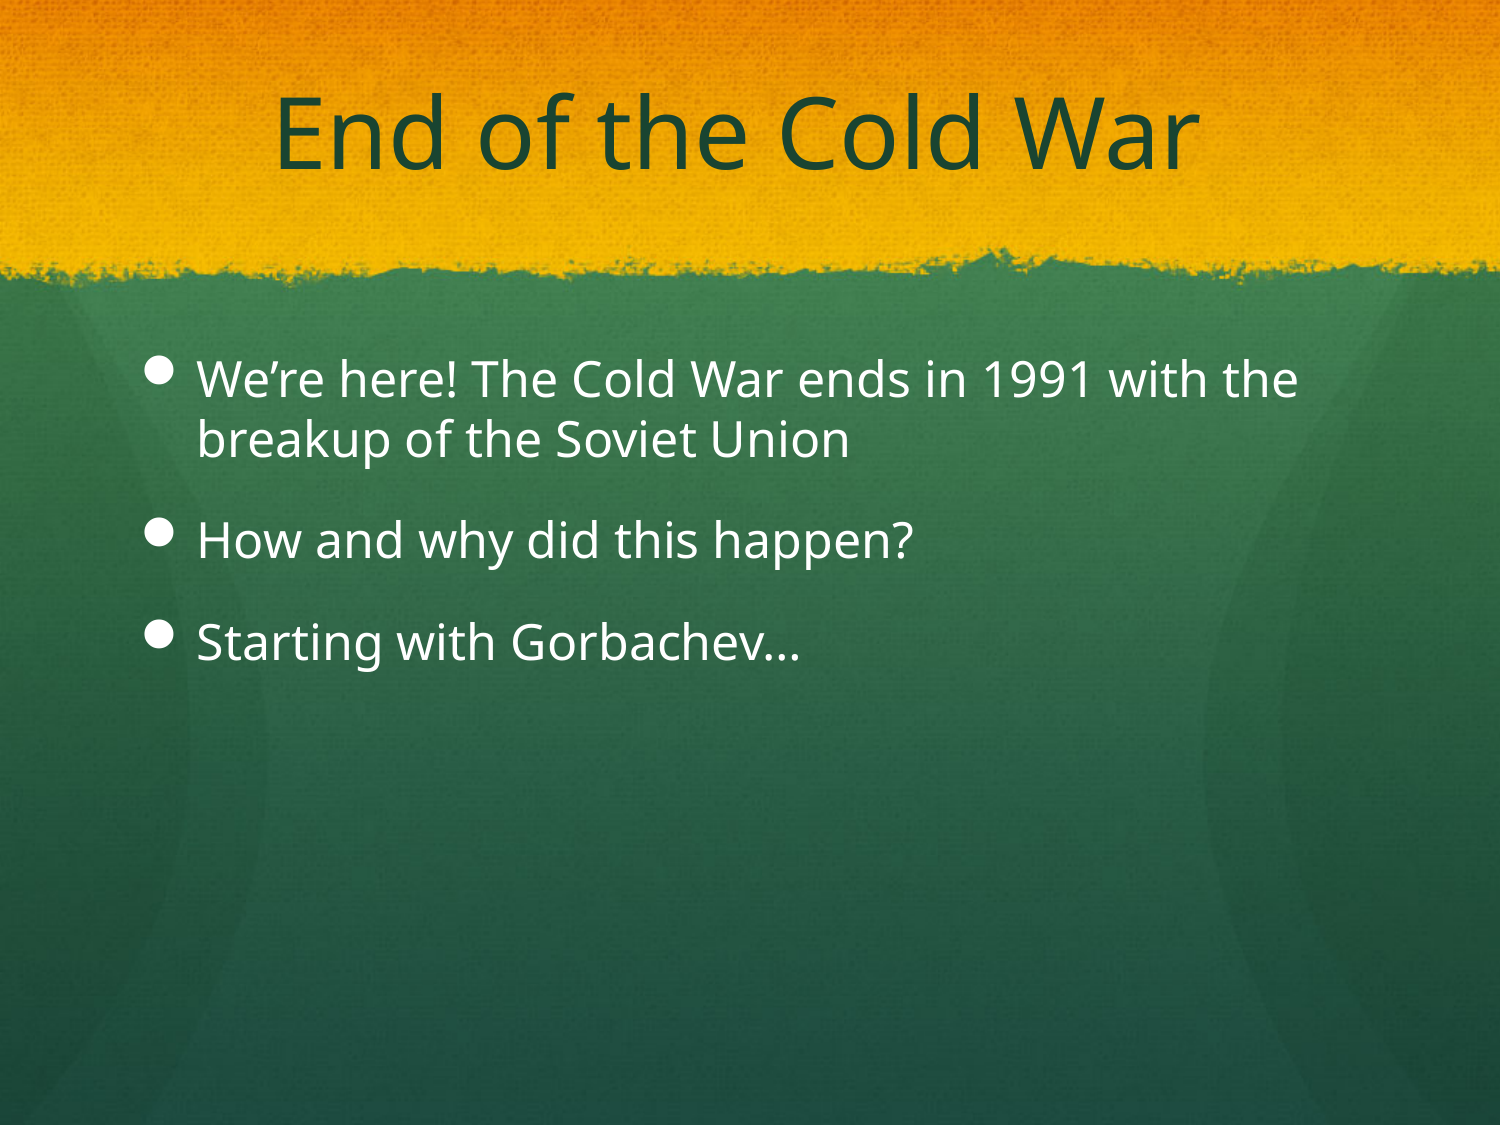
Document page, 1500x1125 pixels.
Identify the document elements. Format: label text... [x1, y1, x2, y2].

picture [0, 0, 1500, 1125]
list We’re here! The Cold War ends in 1991 with the breakup of the Soviet Union How and why did this happen? Starting with Gorbachev… [125, 339, 1375, 1026]
title End of the Cold War [125, 13, 1375, 246]
